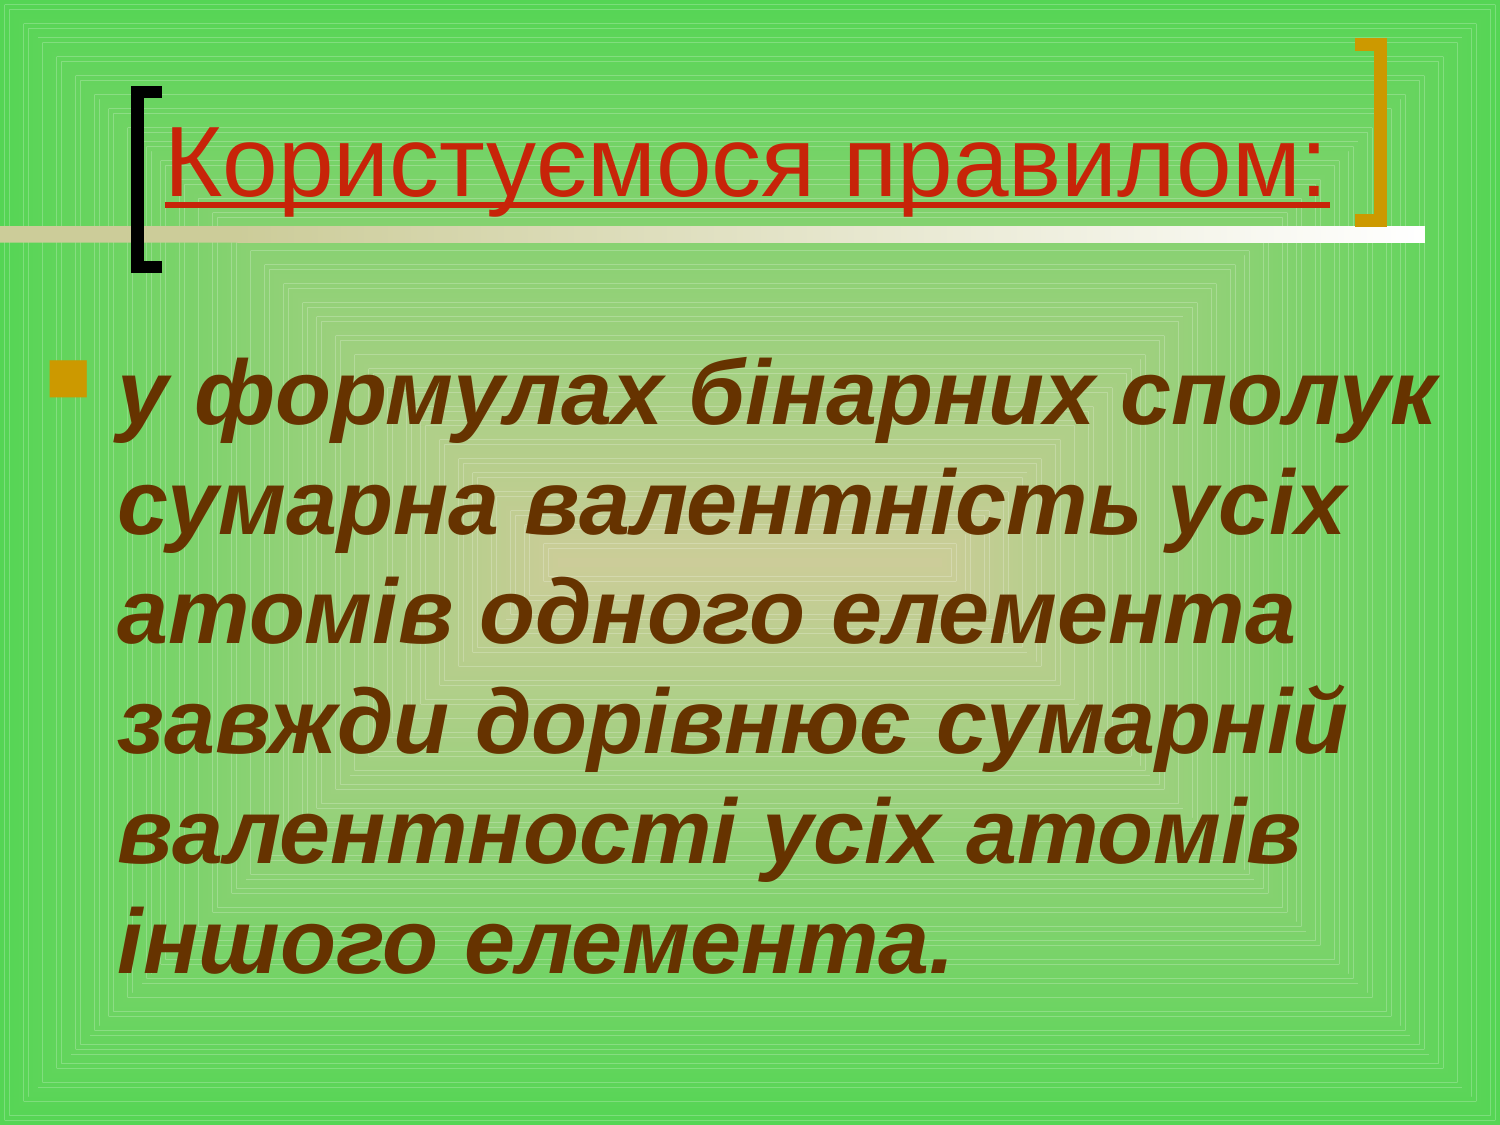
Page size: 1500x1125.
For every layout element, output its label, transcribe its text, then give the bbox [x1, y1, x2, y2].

title Користуємося правилом: [147, 54, 1348, 225]
list у формулах бінарних сполук сумарна валентність усіх атомів одного елемента завжди дорівнює сумарній валентності усіх атомів іншого елемента. [29, 324, 1471, 1024]
